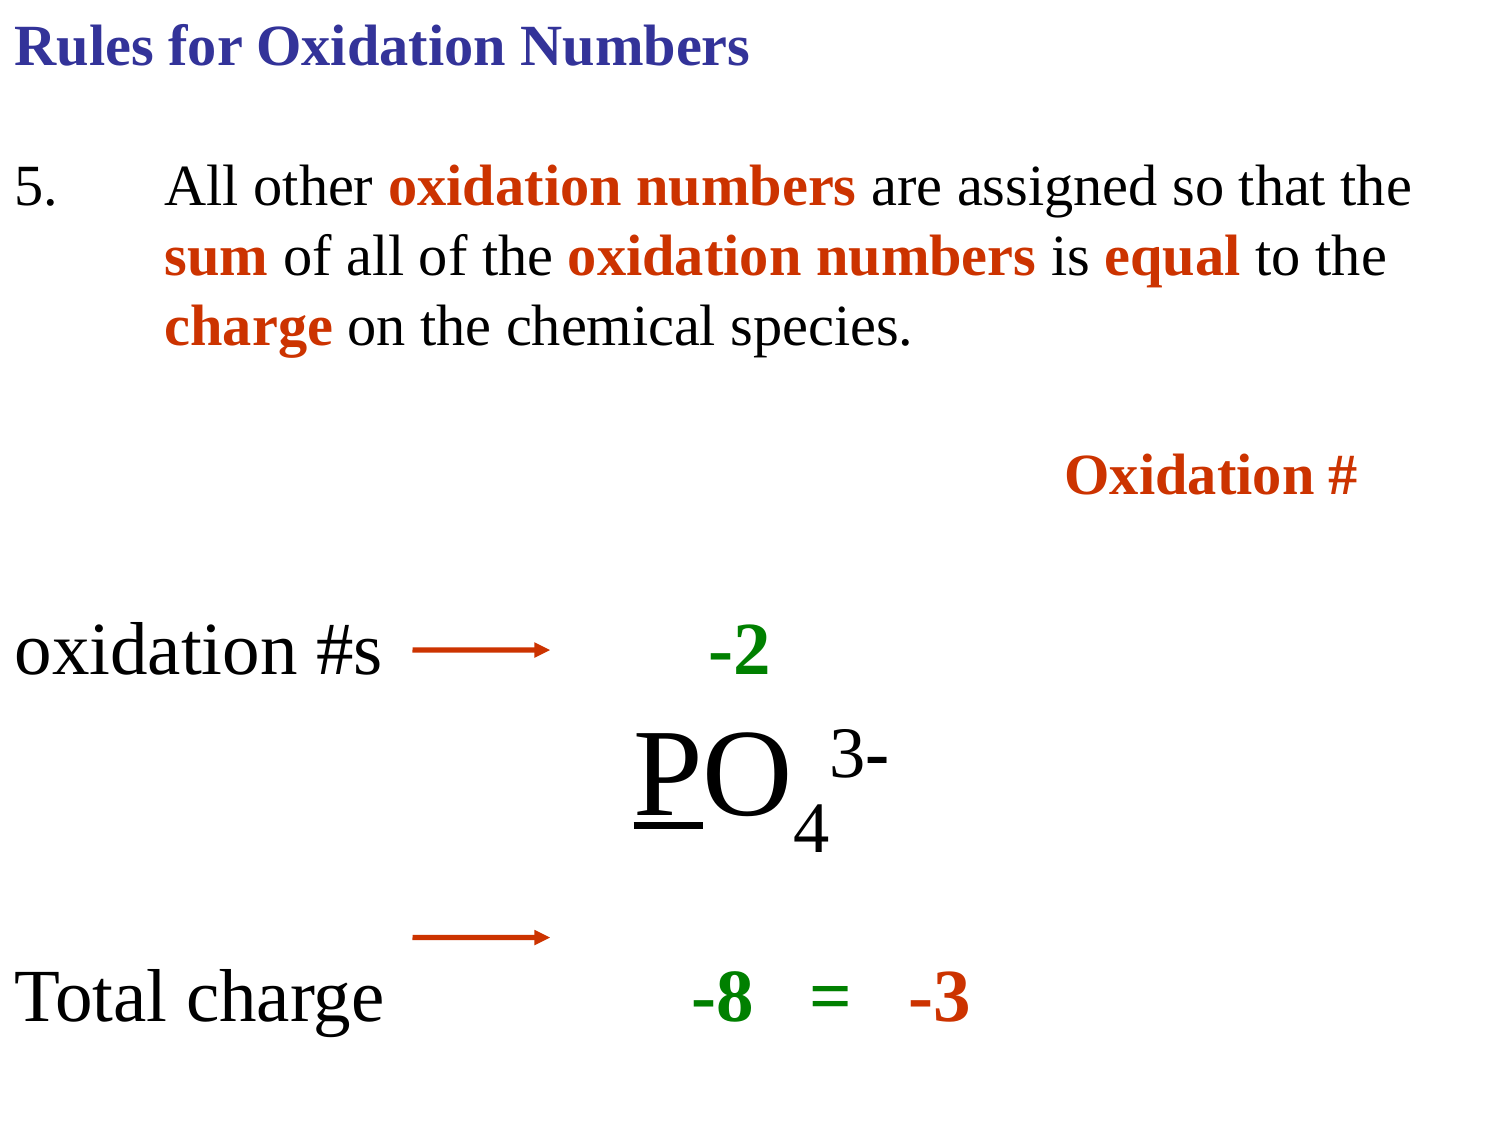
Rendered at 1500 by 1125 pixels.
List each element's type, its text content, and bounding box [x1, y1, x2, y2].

text_box [412, 643, 550, 657]
text_box Rules for Oxidation Numbers 5. All other oxidation numbers are assigned so that the sum of all of the oxidation numbers is equal to the charge on the chemical species. [0, 0, 1500, 365]
text_box Oxidation # oxidation #s -2 PO43- Total charge -8 = -3 [0, 412, 1500, 1111]
text_box [412, 931, 550, 944]
